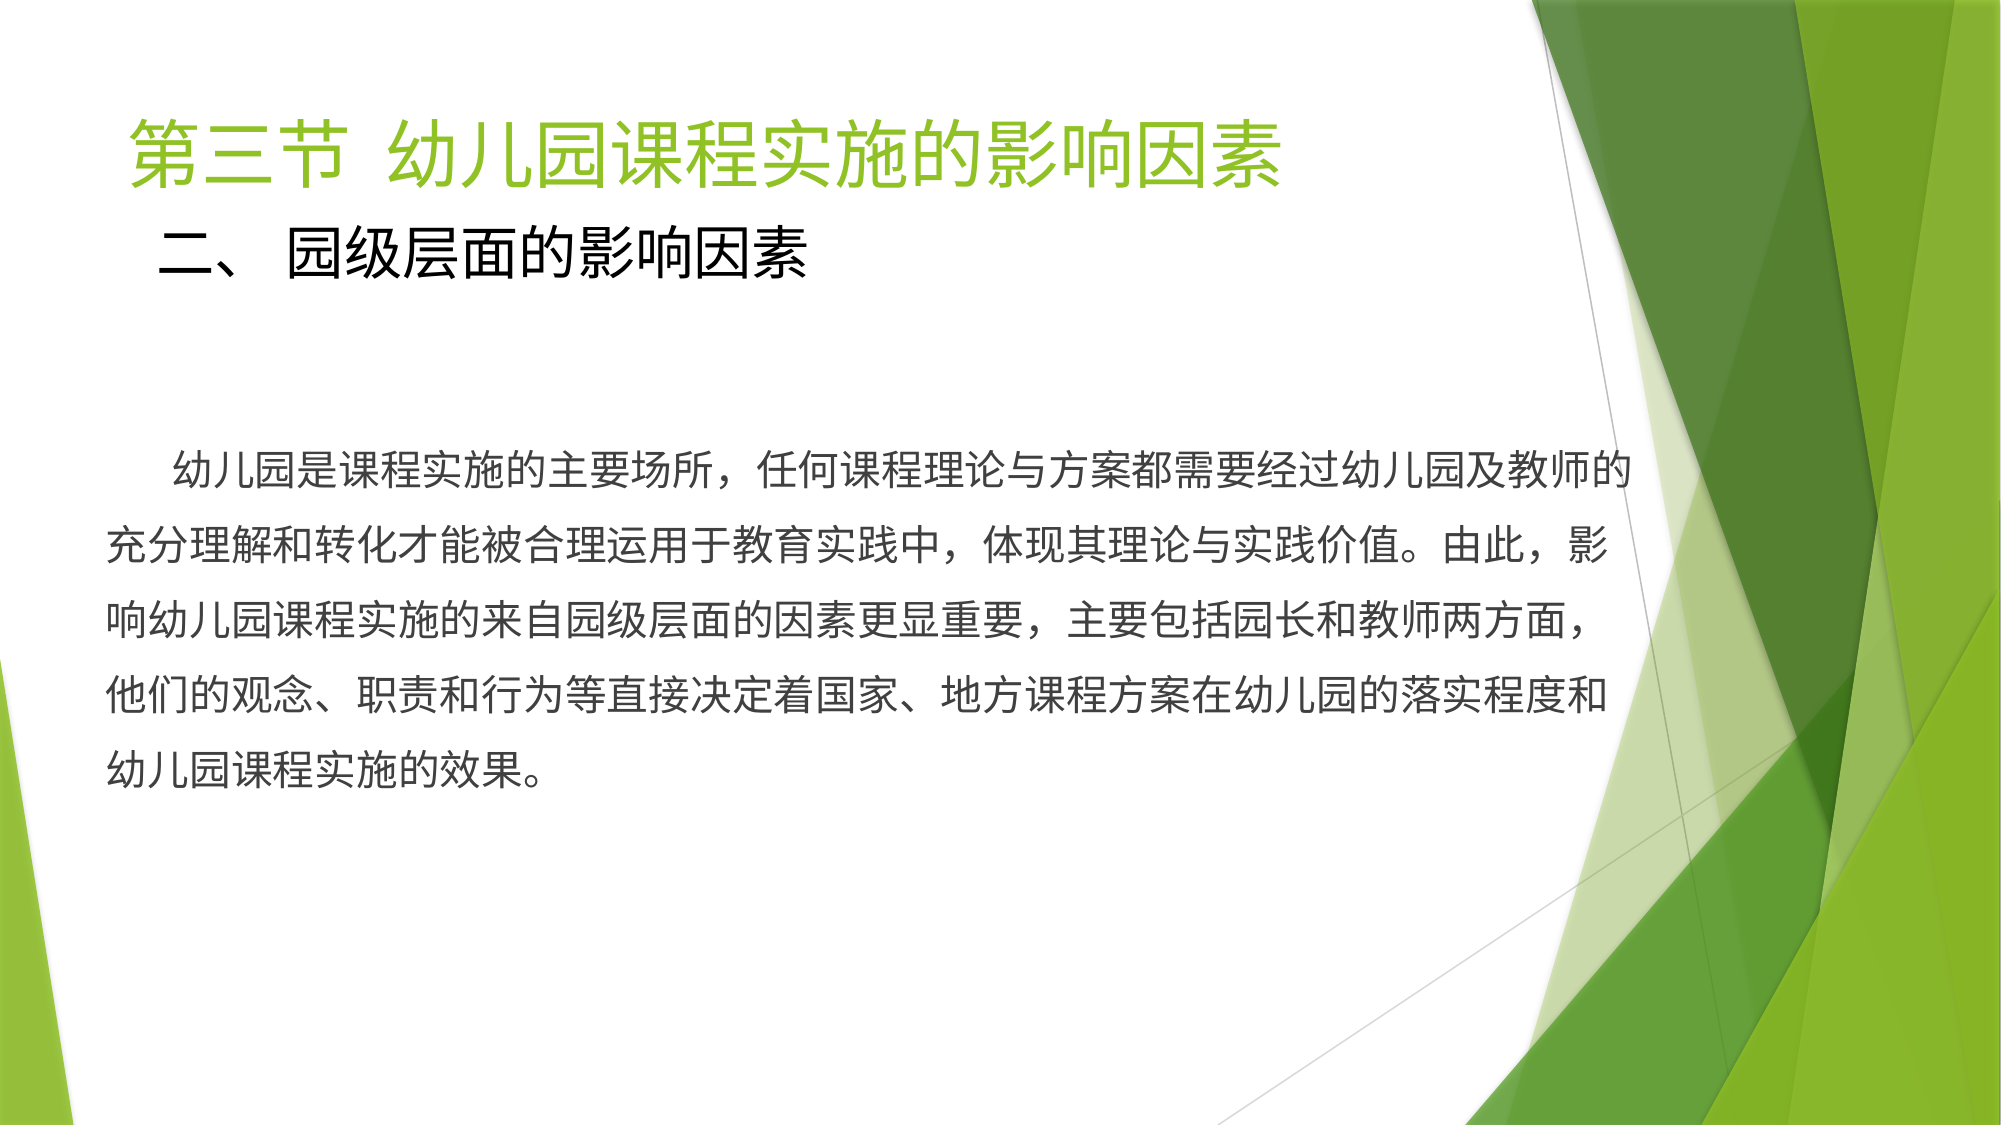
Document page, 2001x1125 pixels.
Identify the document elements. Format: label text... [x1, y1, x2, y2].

text_box 二、 园级层面的影响因素 [141, 208, 1451, 294]
list 幼儿园是课程实施的主要场所，任何课程理论与方案都需要经过幼儿园及教师的充分理解和转化才能被合理运用于教育实践中，体现其理论与实践价值。由此，影响幼儿园课程实施的来自园级层面的因素更显重要，主要包括园长和教师两方面，他们的观念、职责和行为等直接决定着国家、地方课程方案在幼儿园的落实程度和幼儿园课程实施的效果。 [90, 411, 1660, 856]
title 第三节 幼儿园课程实施的影响因素 [111, 99, 1522, 317]
